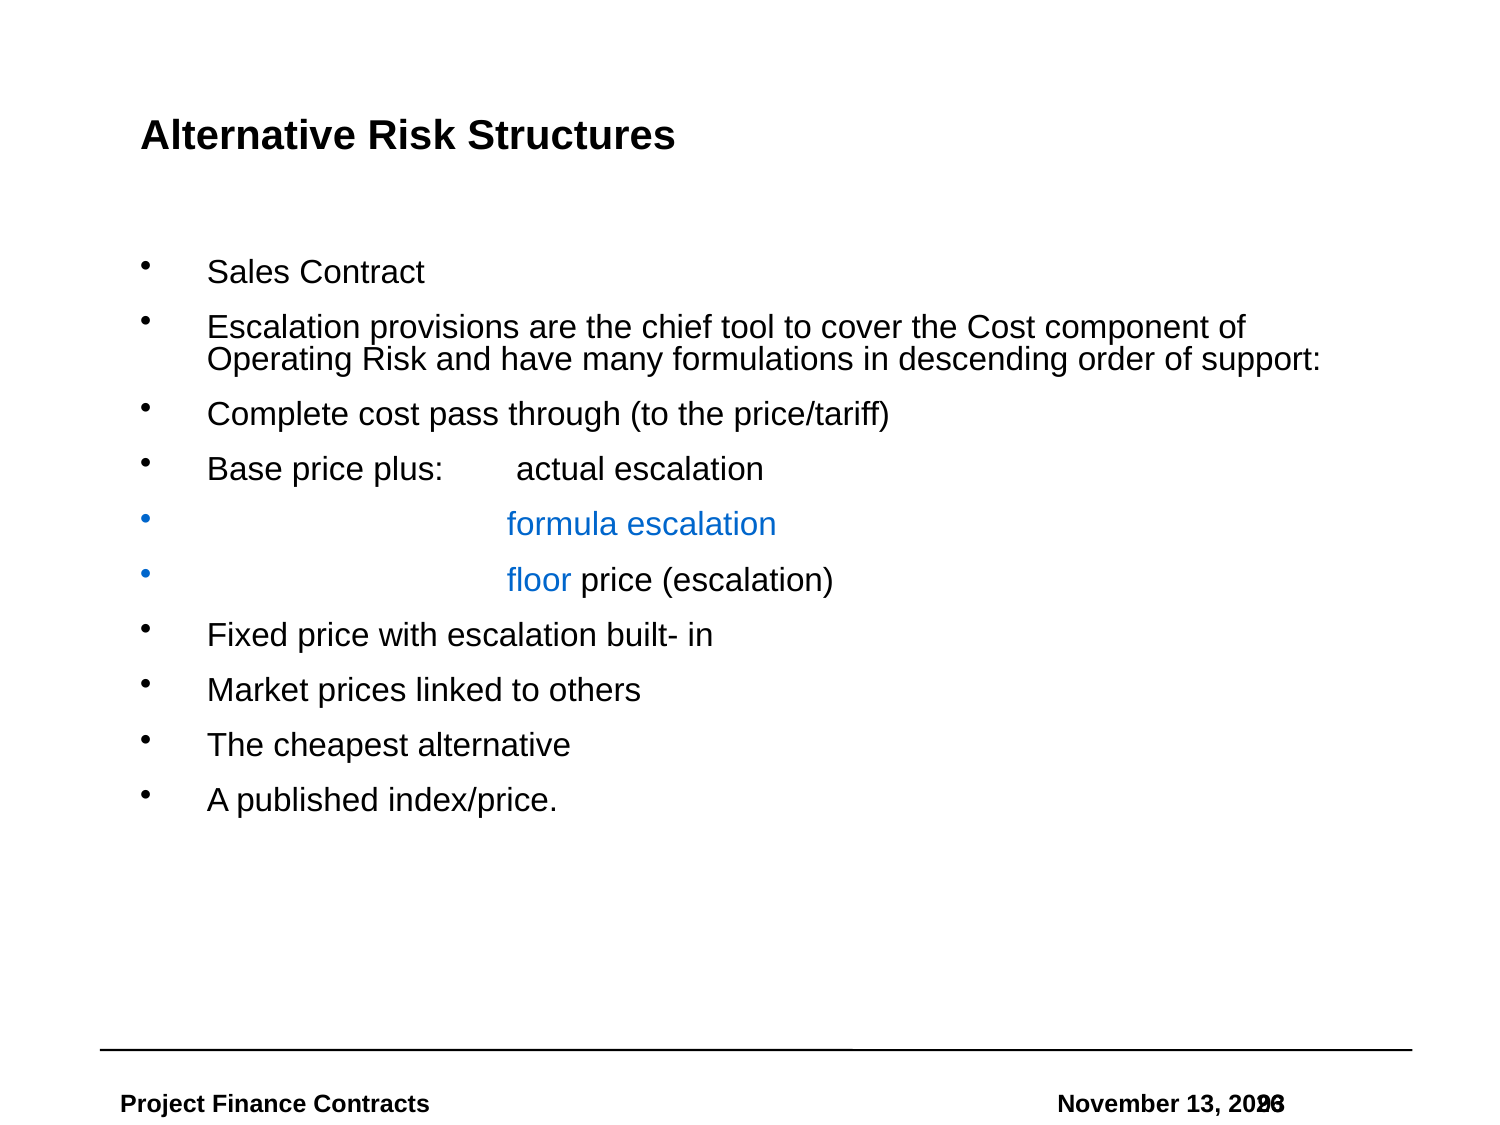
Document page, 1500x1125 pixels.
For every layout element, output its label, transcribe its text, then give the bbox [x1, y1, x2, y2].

list Sales Contract Escalation provisions are the chief tool to cover the Cost component of Operating Risk and have many formulations in descending order of support: Complete cost pass through (to the price/tariff) Base price plus: actual escalation formula escalation floor price (escalation) Fixed price with escalation built‑ in Market prices linked to others The cheapest alternative A published index/price. [124, 249, 1376, 1001]
title Alternative Risk Structures [124, 99, 1288, 226]
